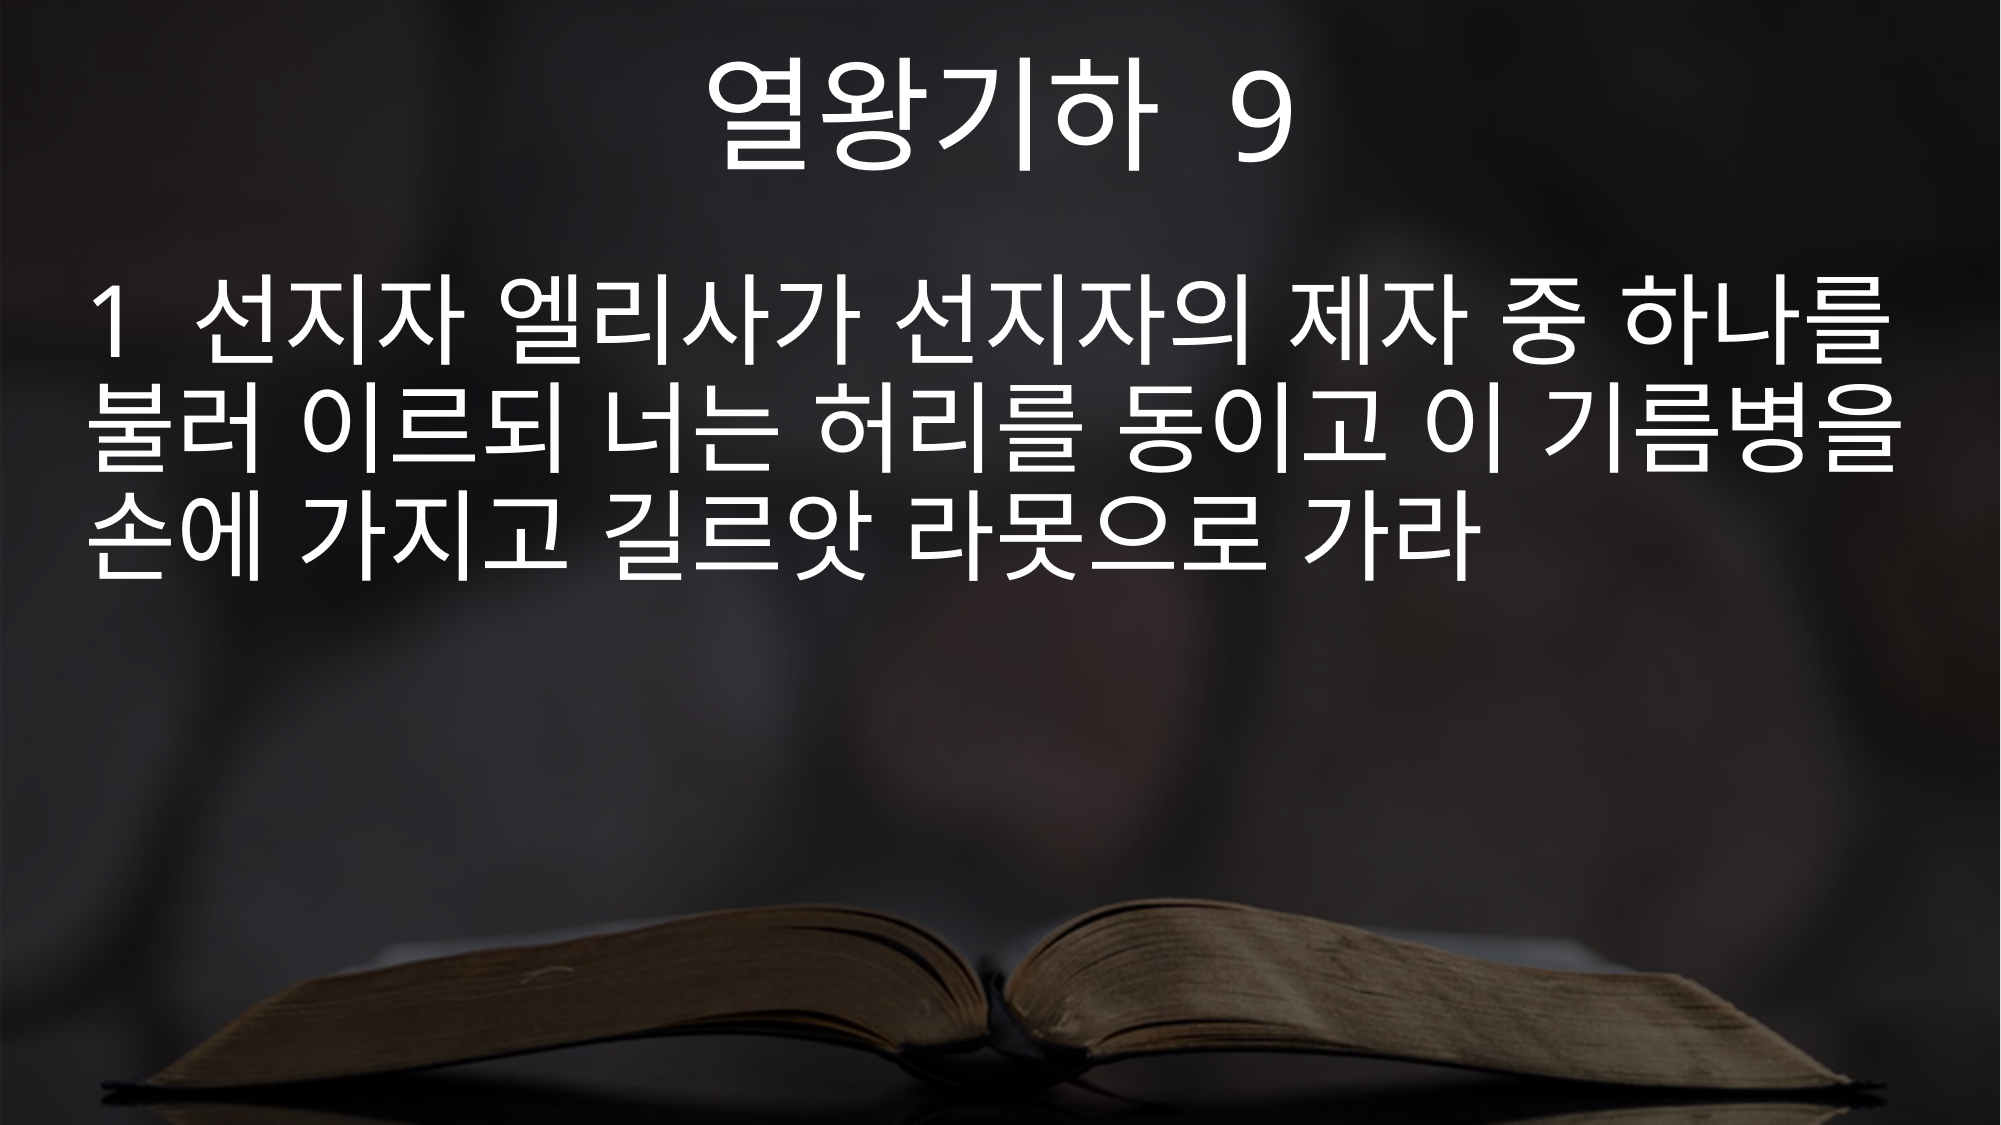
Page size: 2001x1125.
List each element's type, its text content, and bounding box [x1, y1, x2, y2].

list 1 선지자 엘리사가 선지자의 제자 중 하나를 불러 이르되 너는 허리를 동이고 이 기름병을 손에 가지고 길르앗 라못으로 가라 [69, 263, 1953, 423]
picture [0, 0, 2001, 1125]
footer 열왕기하 9 [0, 32, 2000, 192]
